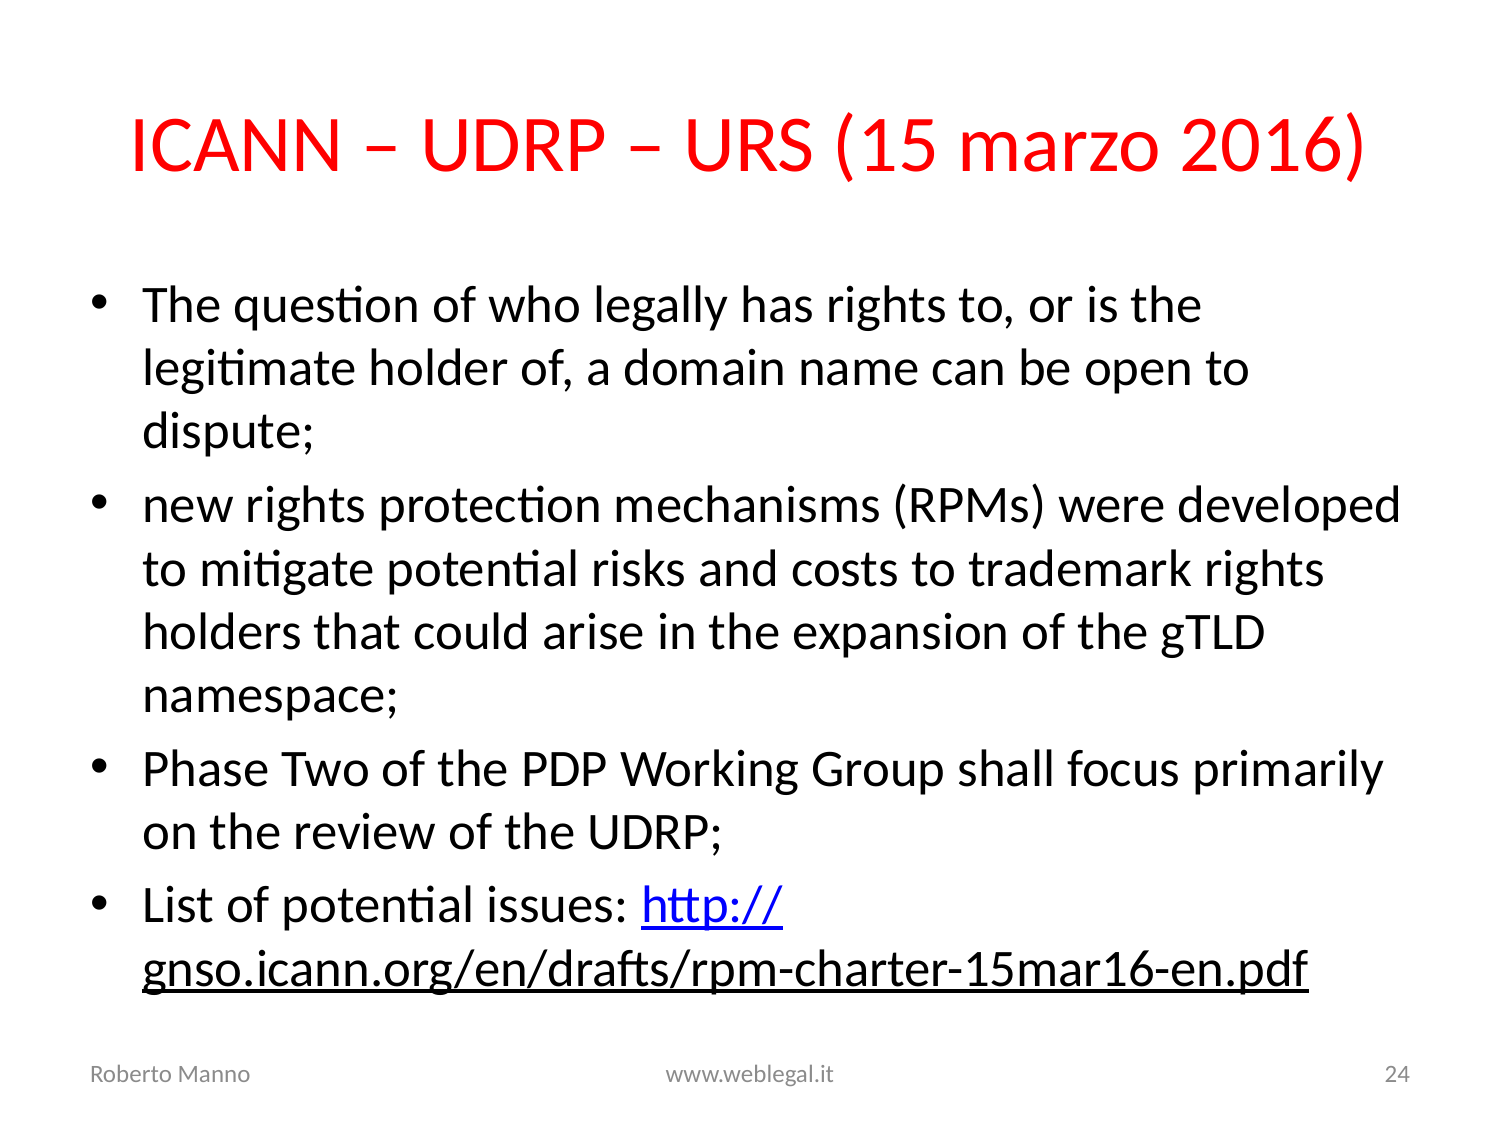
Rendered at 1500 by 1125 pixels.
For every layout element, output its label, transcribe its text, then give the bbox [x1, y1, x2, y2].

slide_number Roberto Manno [75, 1042, 425, 1103]
slide_number 24 [1074, 1042, 1425, 1103]
footer www.weblegal.it [512, 1042, 988, 1103]
list The question of who legally has rights to, or is the legitimate holder of, a domain name can be open to dispute; new rights protection mechanisms (RPMs) were developed to mitigate potential risks and costs to trademark rights holders that could arise in the expansion of the gTLD namespace; Phase Two of the PDP Working Group shall focus primarily on the review of the UDRP; List of potential issues: http://gnso.icann.org/en/drafts/rpm-charter-15mar16-en.pdf [75, 262, 1425, 1005]
title ICANN – UDRP – URS (15 marzo 2016) [75, 45, 1425, 233]
